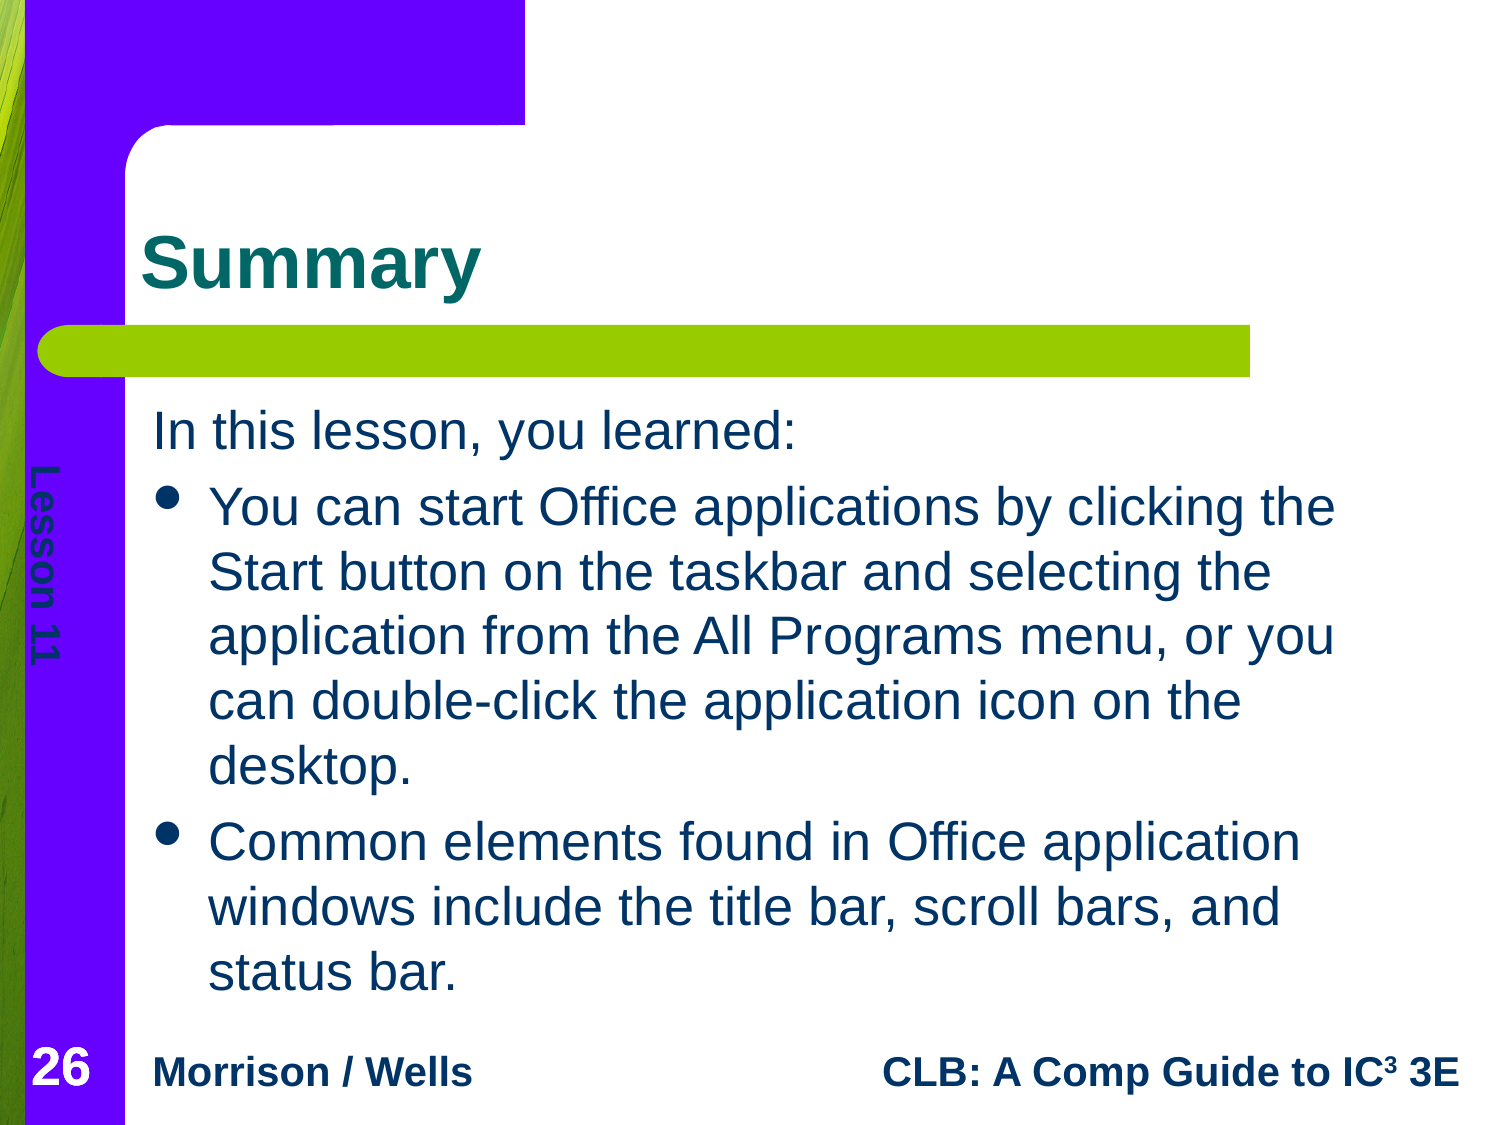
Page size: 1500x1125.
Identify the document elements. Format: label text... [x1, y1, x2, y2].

text_box 26 [13, 1023, 111, 1105]
list In this lesson, you learned: You can start Office applications by clicking the Start button on the taskbar and selecting the application from the All Programs menu, or you can double-click the application icon on the desktop. Common elements found in Office application windows include the title bar, scroll bars, and status bar. [137, 387, 1400, 999]
title Summary [124, 124, 1426, 313]
picture [0, 0, 25, 1125]
